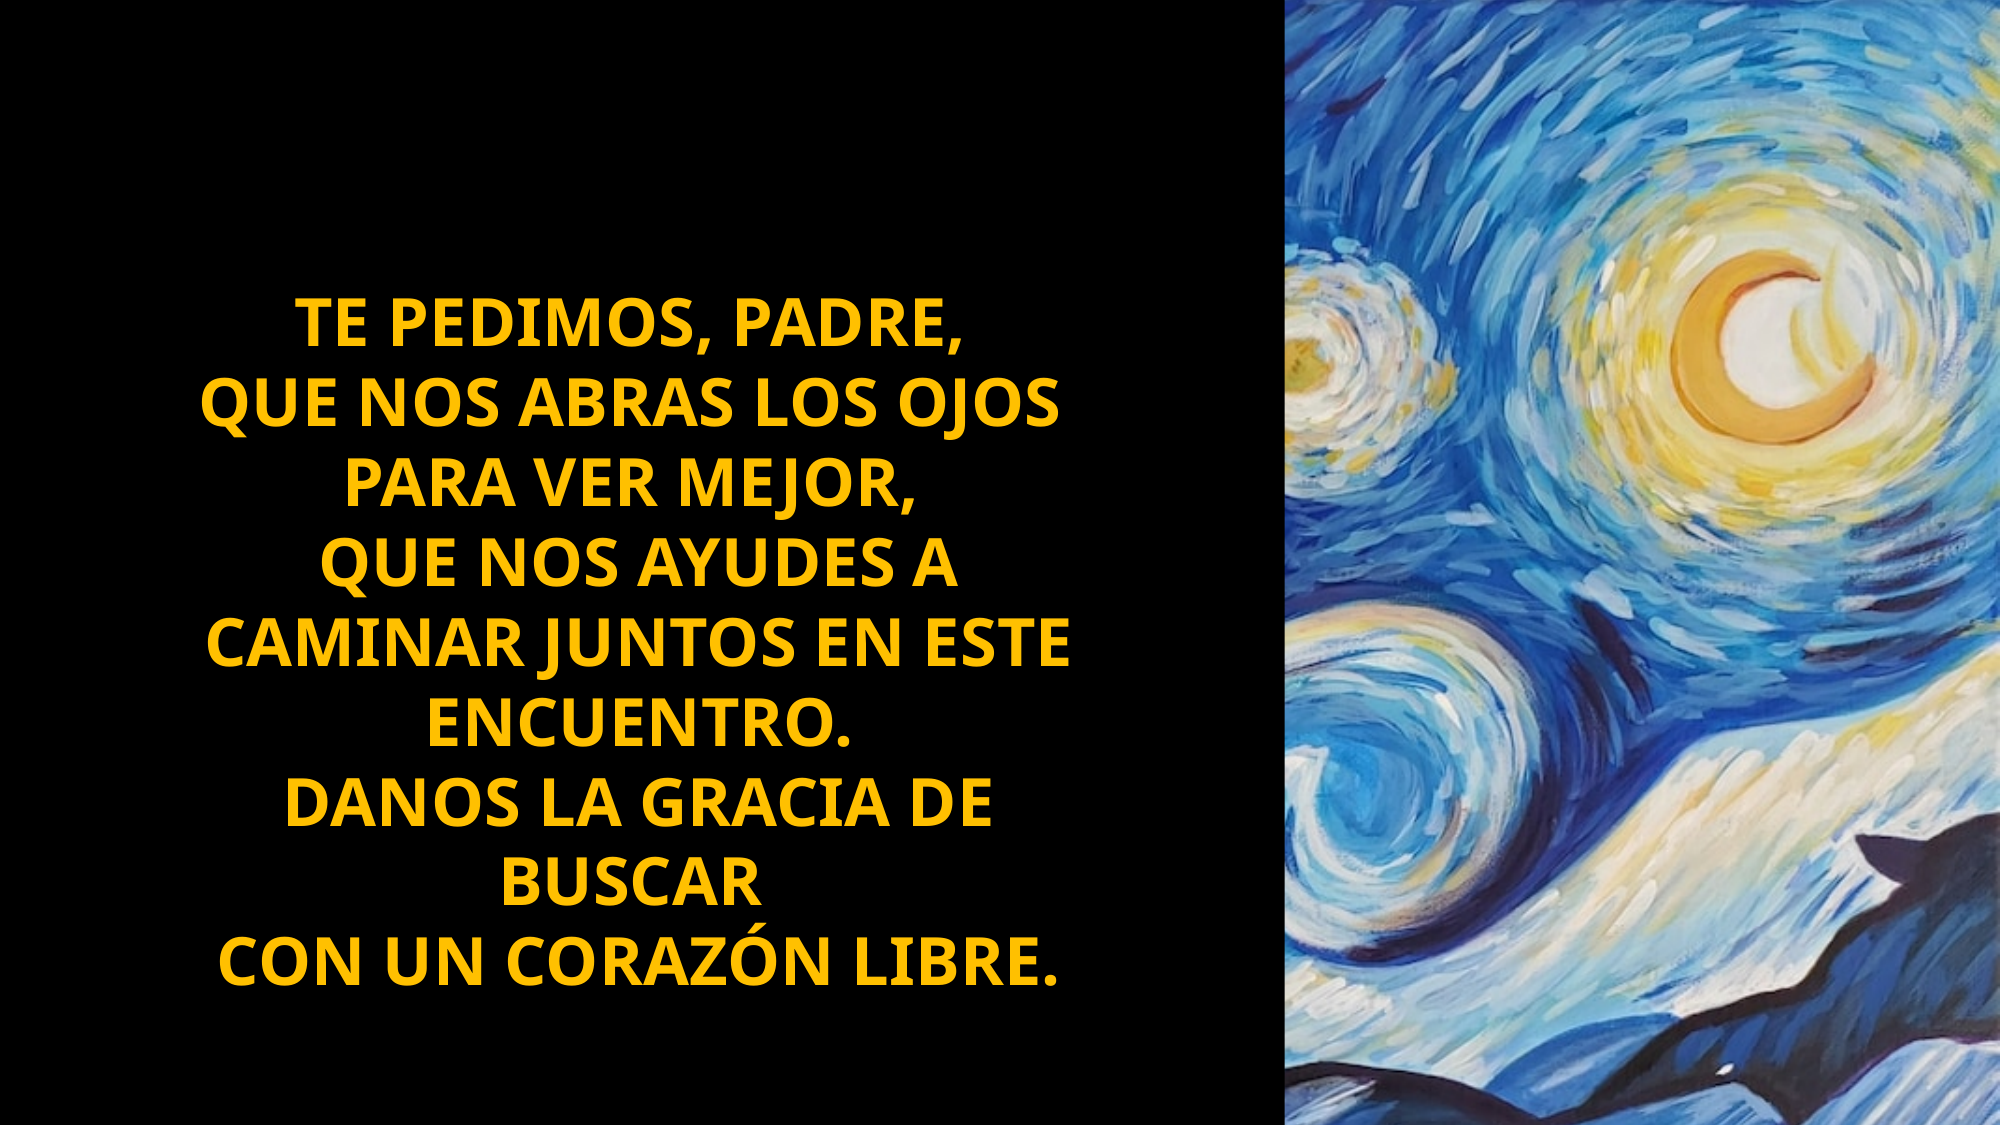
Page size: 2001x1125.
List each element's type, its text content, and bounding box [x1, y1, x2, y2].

picture [1283, 0, 2000, 1125]
text_box TE PEDIMOS, PADRE, QUE NOS ABRAS LOS OJOS PARA VER MEJOR, QUE NOS AYUDES A CAMINAR JUNTOS EN ESTE ENCUENTRO. DANOS LA GRACIA DE BUSCAR CON UN CORAZÓN LIBRE. [146, 272, 1132, 1007]
